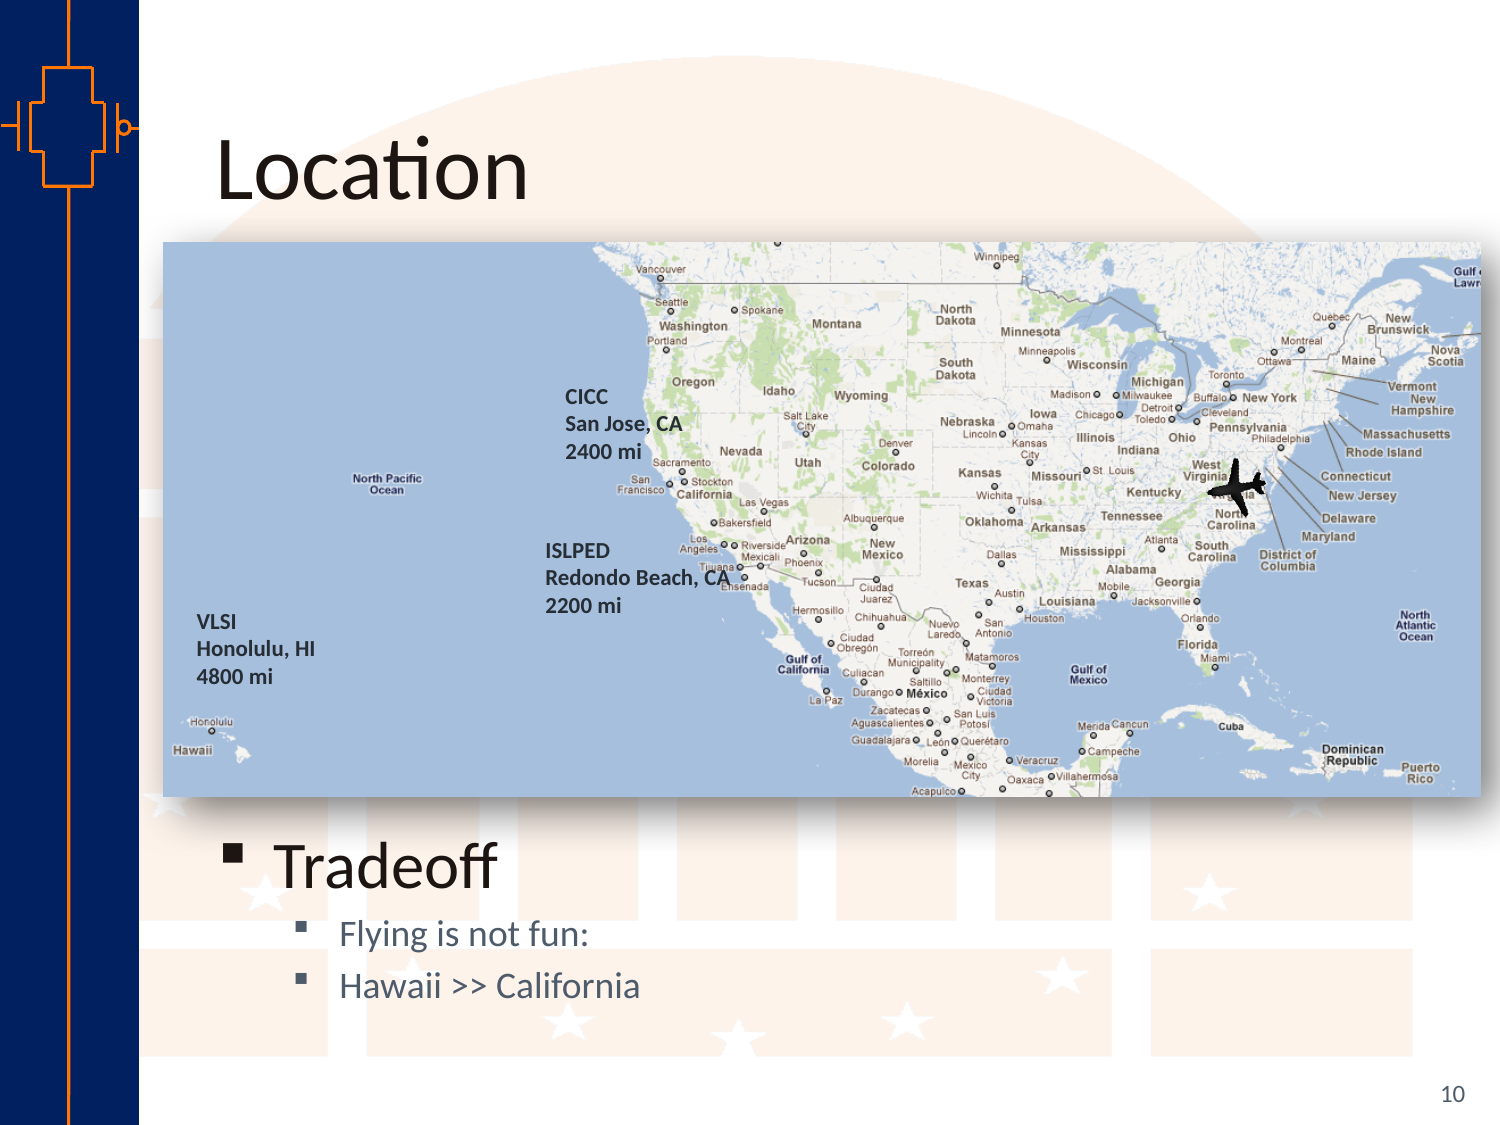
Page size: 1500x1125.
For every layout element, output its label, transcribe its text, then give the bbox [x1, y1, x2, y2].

title Location [200, 37, 1388, 225]
picture [163, 241, 1481, 797]
slide_number 10 [1425, 1062, 1488, 1123]
